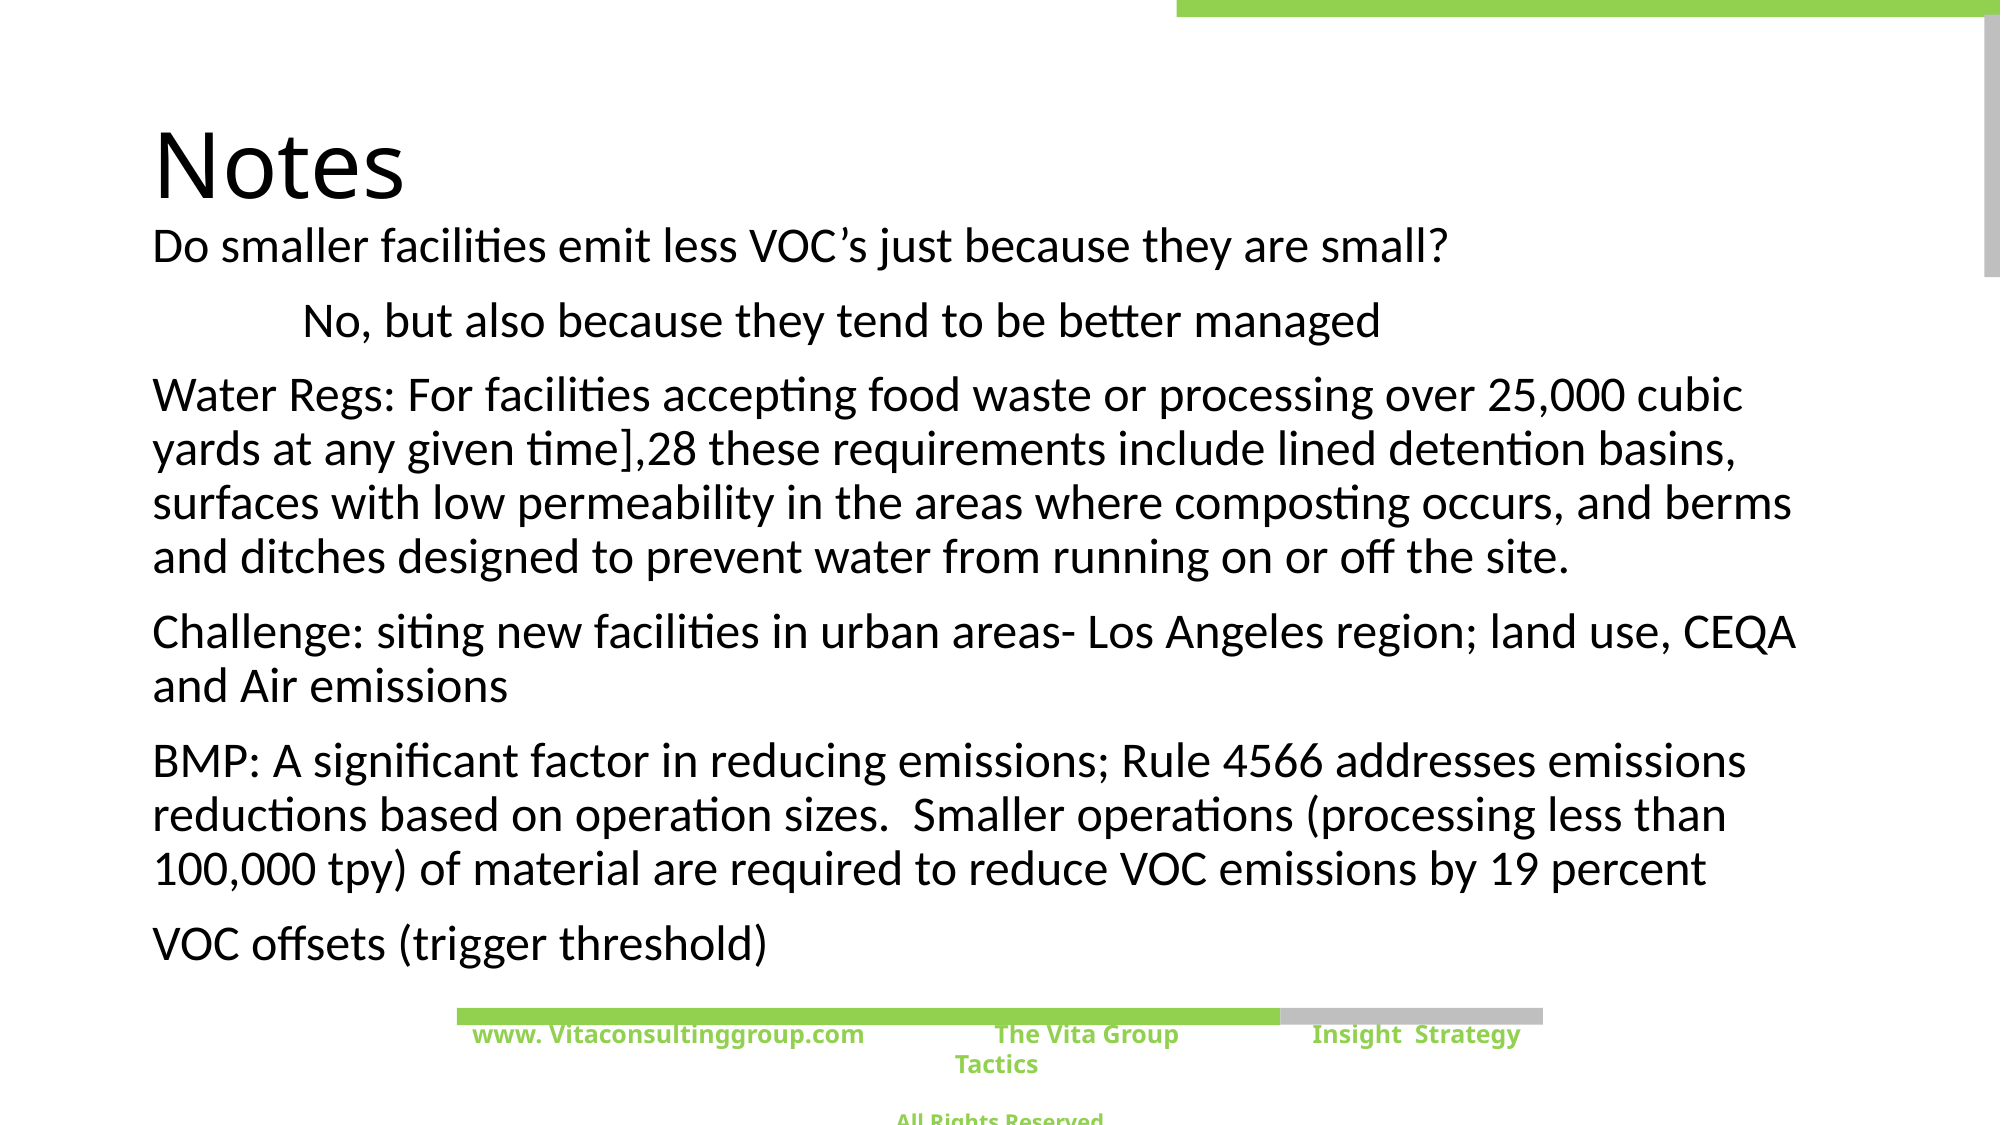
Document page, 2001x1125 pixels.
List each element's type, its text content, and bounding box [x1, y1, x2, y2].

footer www. Vitaconsultinggroup.com The Vita Group Insight Strategy Tactics All Rights Reserved [419, 1059, 1581, 1125]
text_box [456, 1007, 1543, 1026]
list Do smaller facilities emit less VOC’s just because they are small? No, but also because they tend to be better managed Water Regs: For facilities accepting food waste or processing over 25,000 cubic yards at any given time],28 these requirements include lined detention basins, surfaces with low permeability in the areas where composting occurs, and berms and ditches designed to prevent water from running on or off the site. Challenge: siting new facilities in urban areas- Los Angeles region; land use, CEQA and Air emissions BMP: A significant factor in reducing emissions; Rule 4566 addresses emissions reductions based on operation sizes. Smaller operations (processing less than 100,000 tpy) of material are required to reduce VOC emissions by 19 percent VOC offsets (trigger threshold) [137, 211, 1863, 1014]
text_box [1176, 0, 2000, 18]
title Notes [137, 59, 1863, 211]
text_box [1983, 14, 2000, 278]
